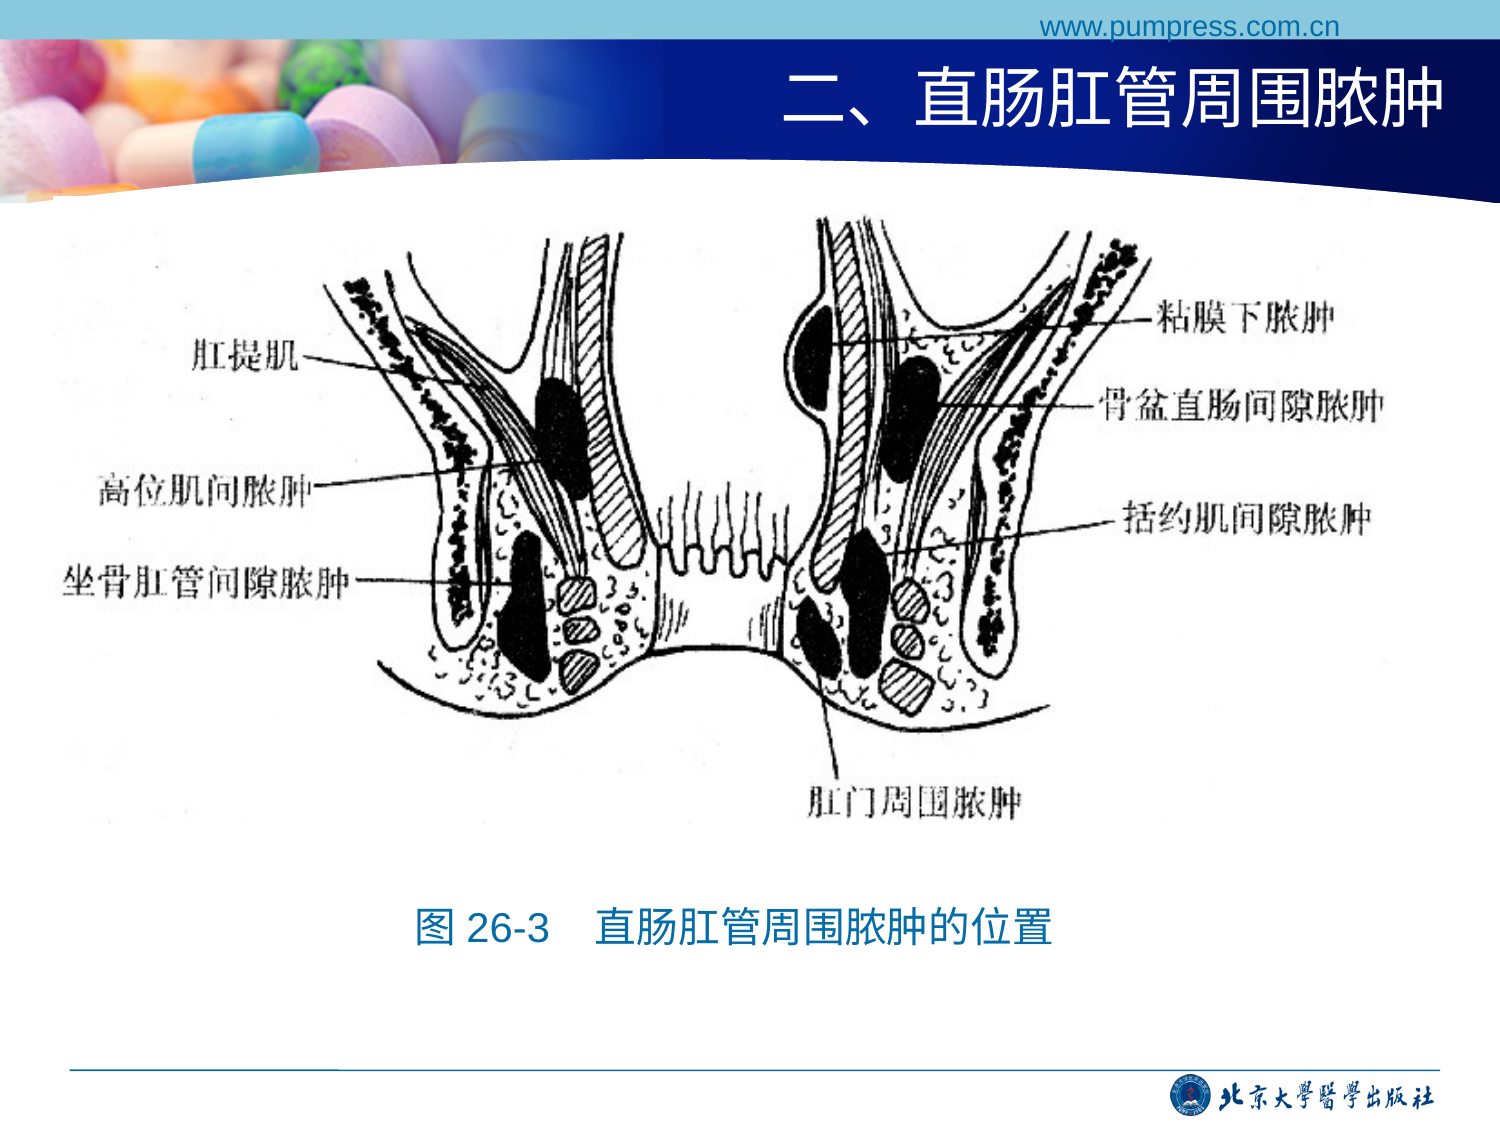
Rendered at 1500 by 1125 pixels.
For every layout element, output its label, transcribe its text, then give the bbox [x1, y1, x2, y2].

picture [1170, 1074, 1436, 1118]
picture [0, 40, 1500, 824]
slide_number www.pumpress.com.cn [1025, 0, 1463, 38]
text_box 图26-3 直肠肛管周围脓肿的位置 [400, 893, 1069, 958]
title 二、直肠肛管周围脓肿 [137, 49, 1463, 143]
